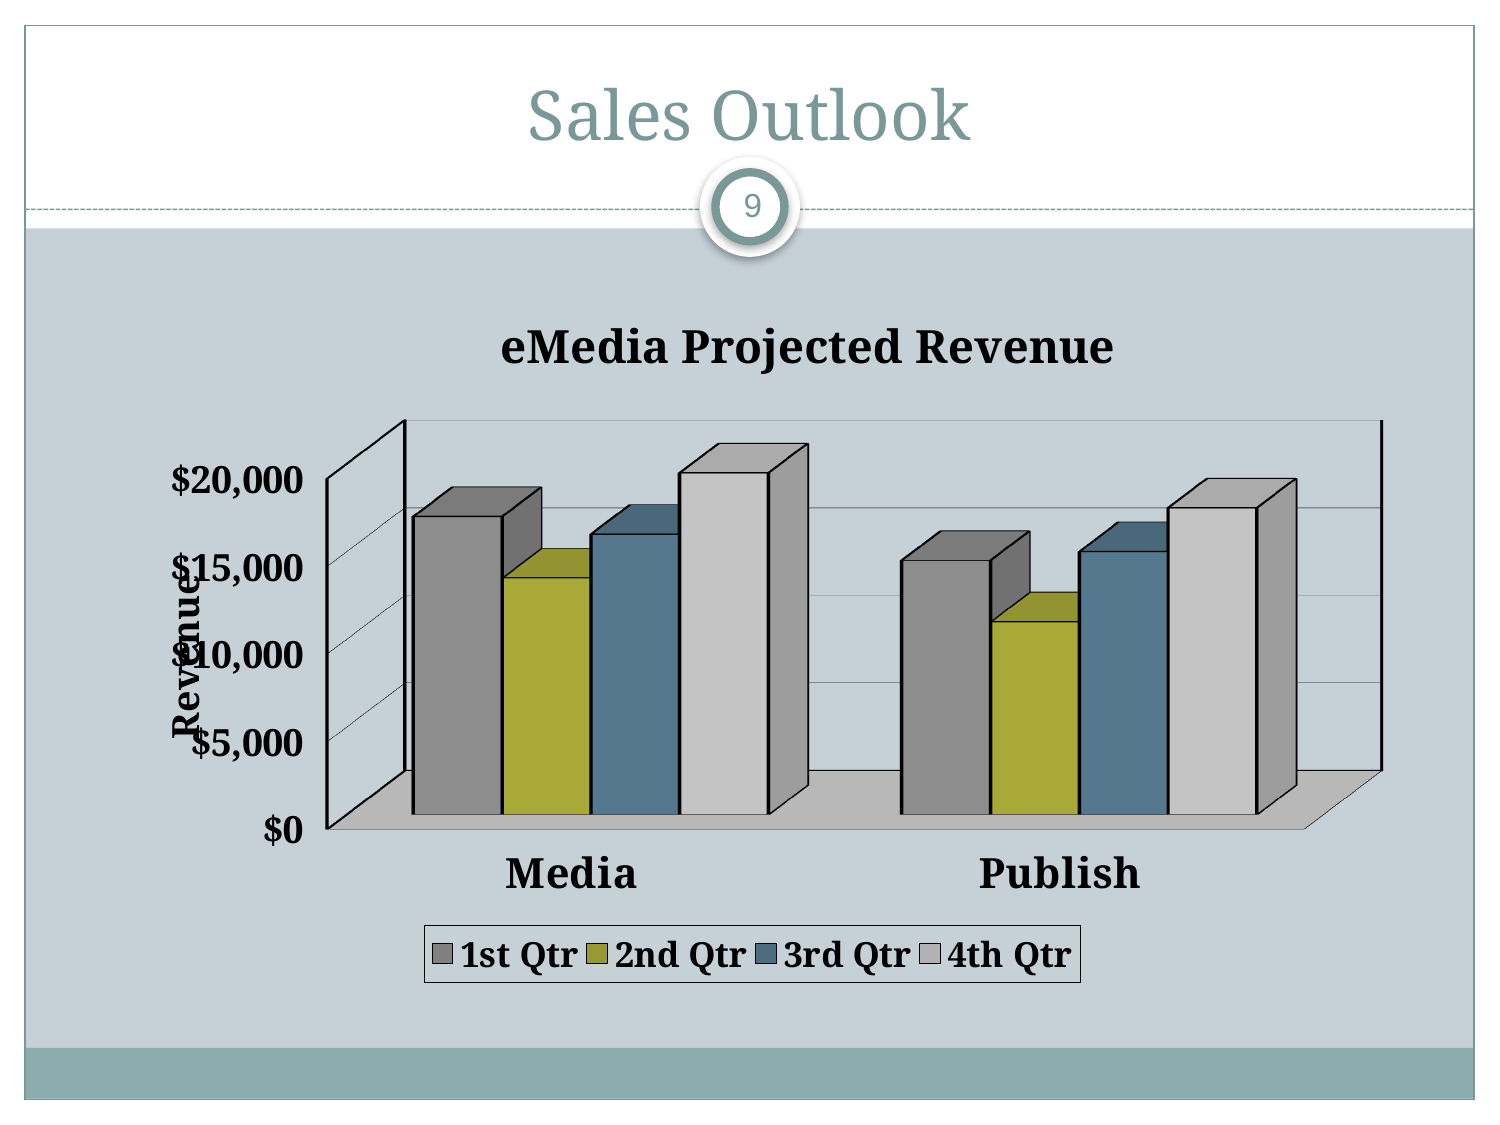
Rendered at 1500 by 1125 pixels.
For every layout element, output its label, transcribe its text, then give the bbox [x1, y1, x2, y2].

slide_number 9 [715, 168, 791, 241]
chart [99, 287, 1403, 988]
title Sales Outlook [49, 37, 1450, 162]
